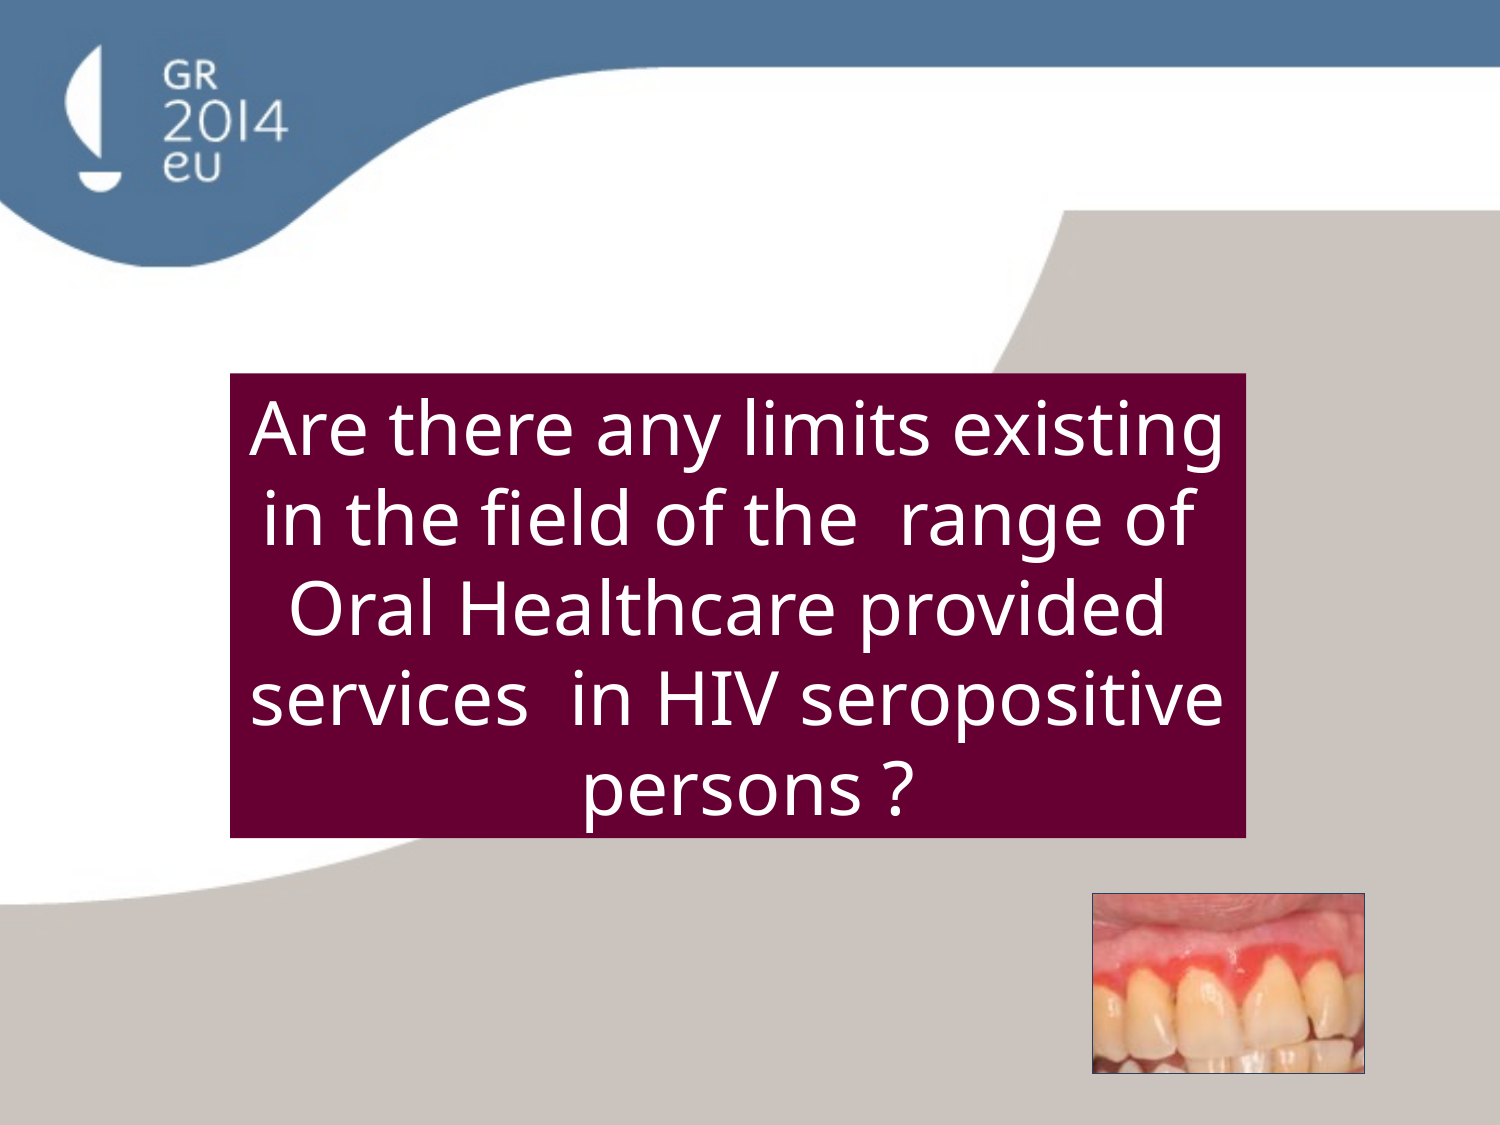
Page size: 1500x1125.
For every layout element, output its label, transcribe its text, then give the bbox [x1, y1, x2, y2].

text_box Are there any limits existing in the field of the range of Oral Healthcare provided services in HIV seropositive persons ? [230, 373, 1247, 839]
picture [1092, 892, 1365, 1074]
